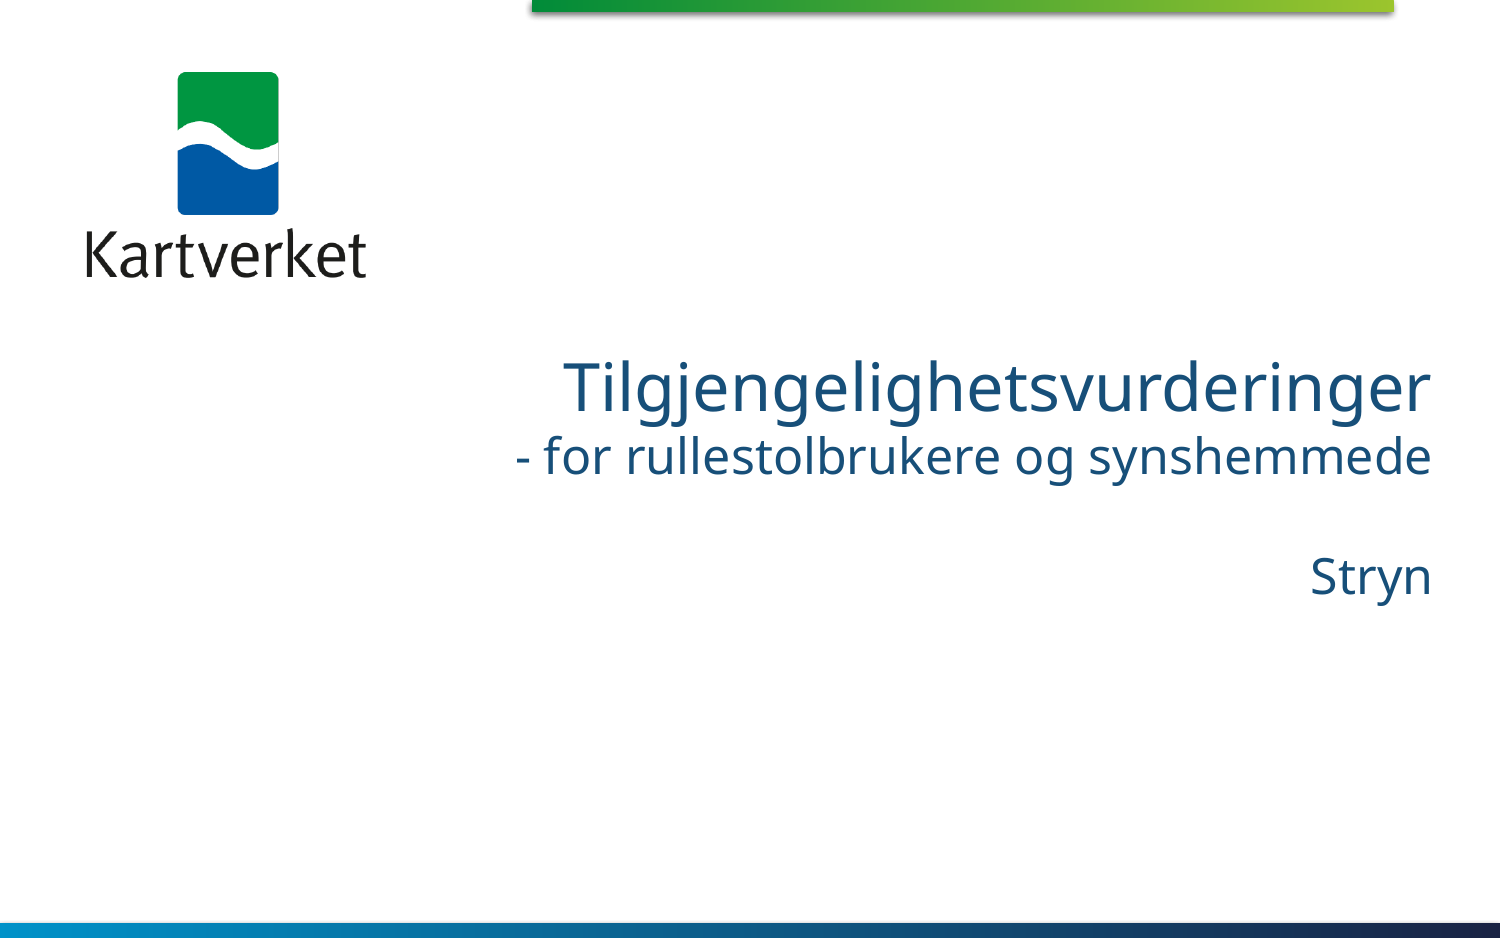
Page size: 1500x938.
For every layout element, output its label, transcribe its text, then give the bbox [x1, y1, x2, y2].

text_box Tilgjengelighetsvurderinger - for rullestolbrukere og synshemmede Stryn [66, 337, 1449, 613]
